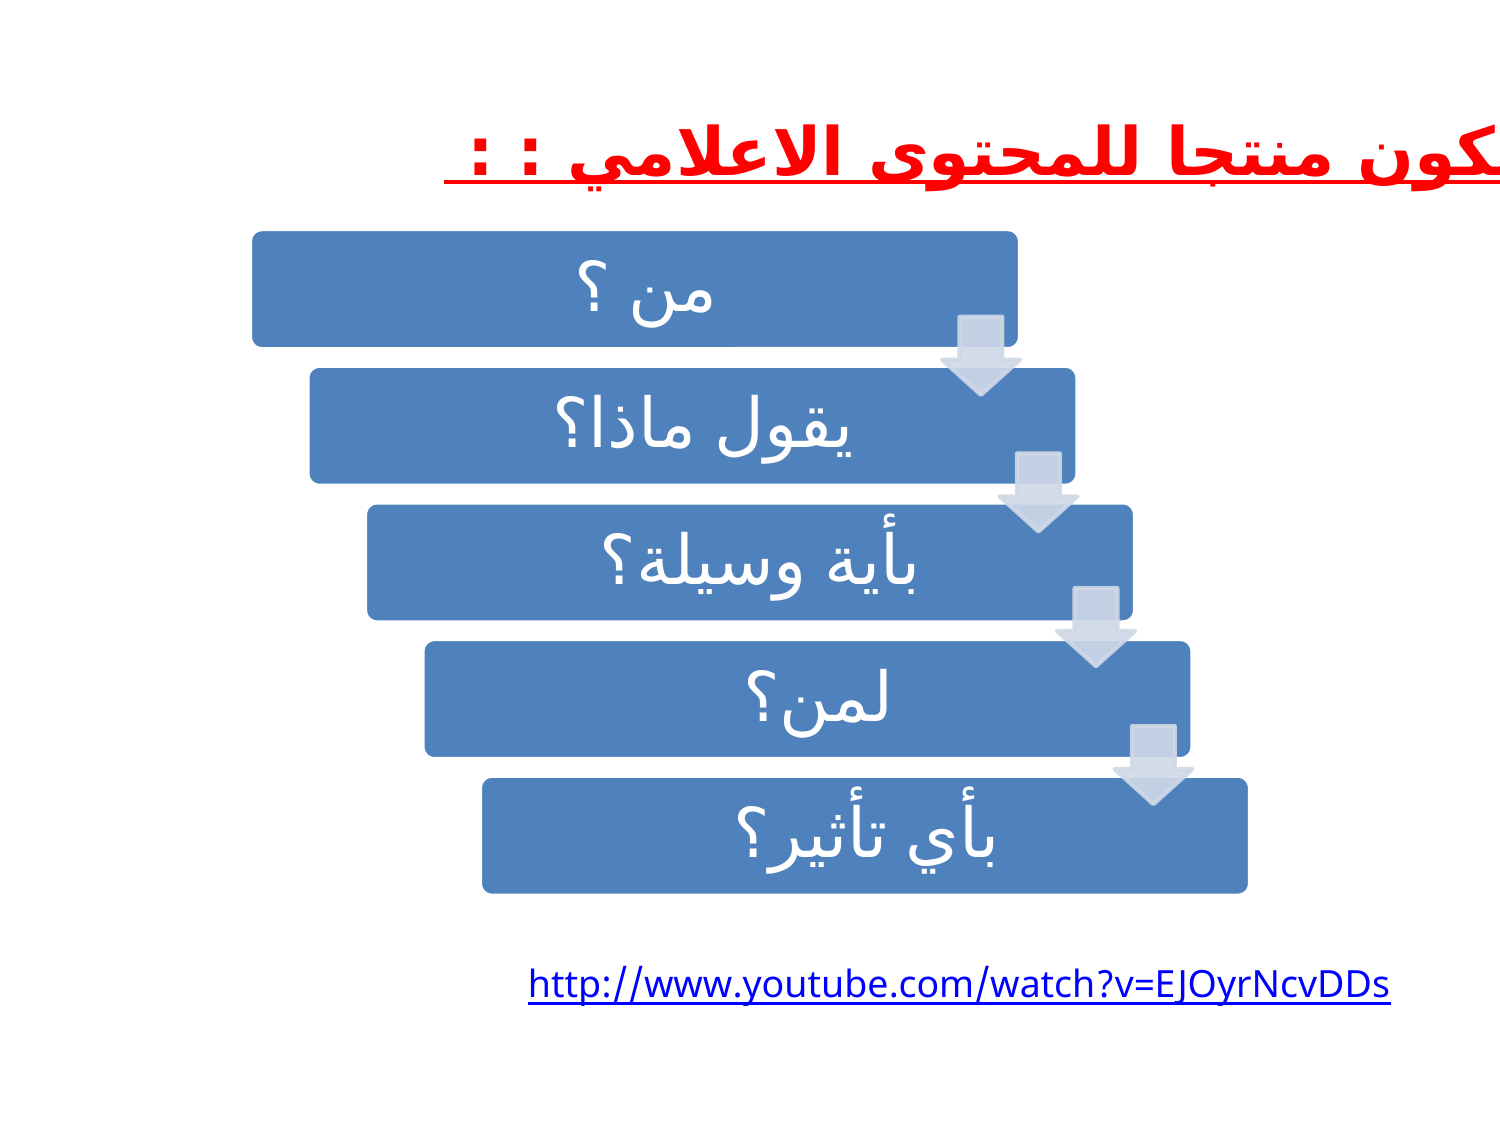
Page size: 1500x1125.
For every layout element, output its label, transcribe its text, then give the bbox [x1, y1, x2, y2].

text_box http://www.youtube.com/watch?v=EJOyrNcvDDs [218, 952, 1406, 1106]
text_box كيف تكون منتجا للمحتوى الاعلامي : : [429, 101, 1500, 242]
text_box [249, 228, 1251, 897]
